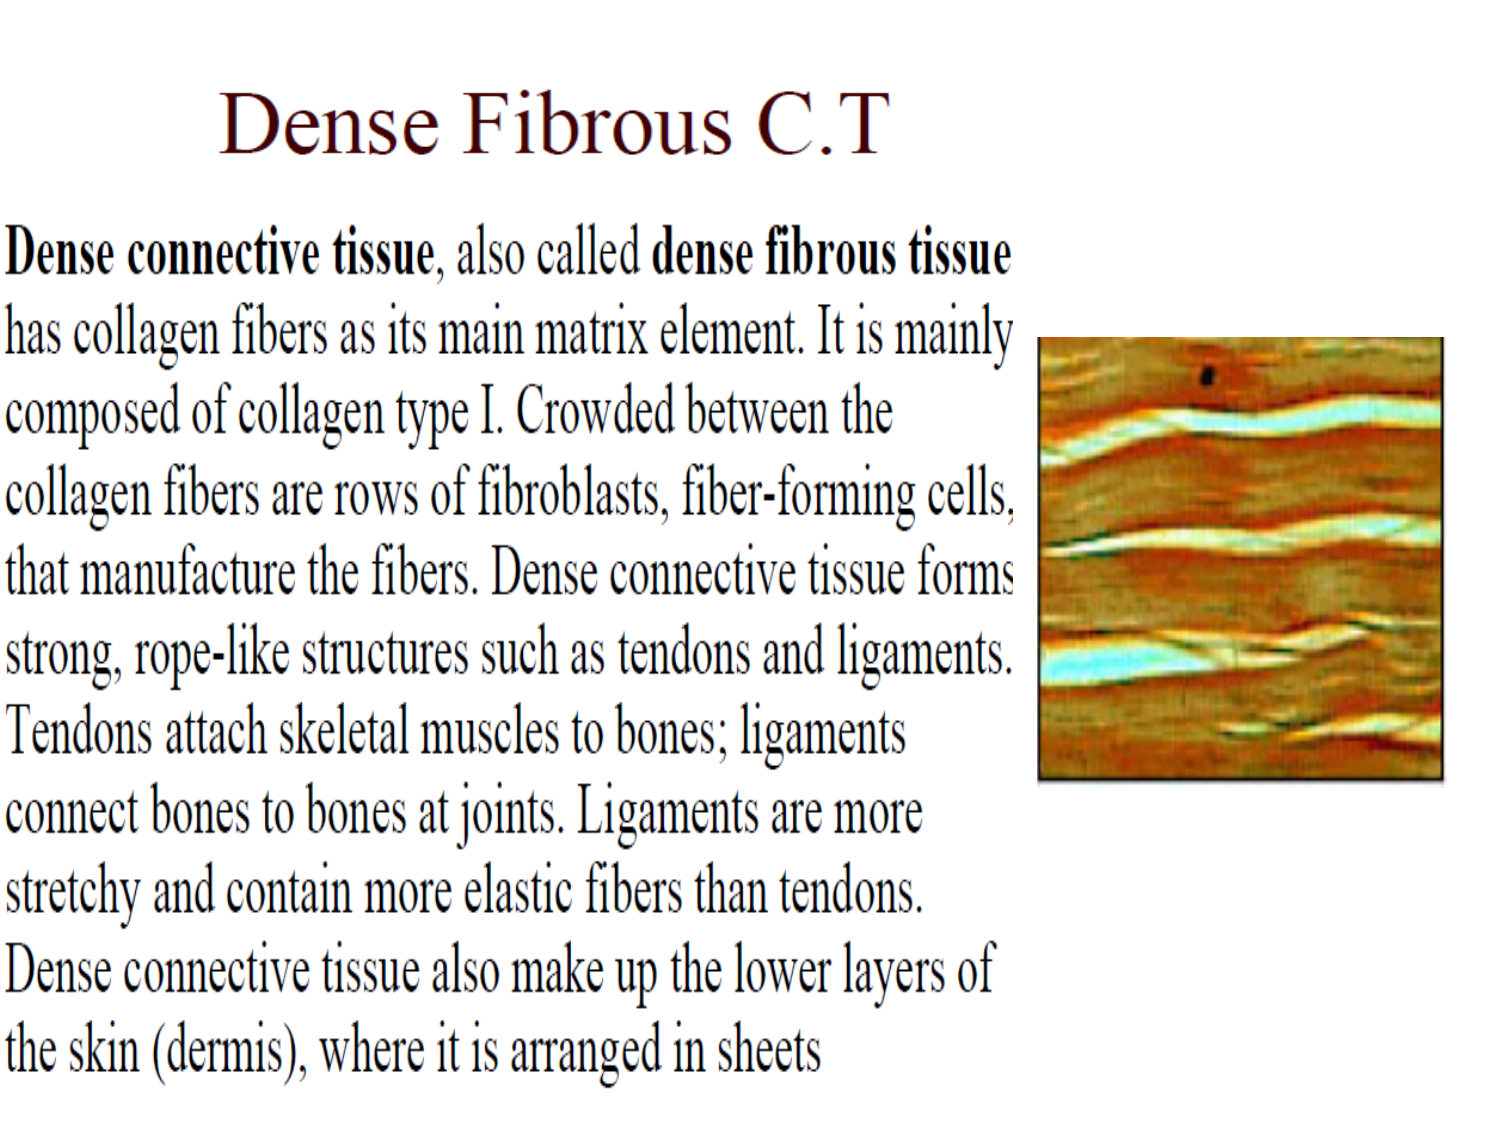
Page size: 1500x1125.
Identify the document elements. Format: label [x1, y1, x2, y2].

picture [212, 87, 940, 177]
picture [1037, 337, 1447, 788]
list [0, 199, 1013, 1125]
